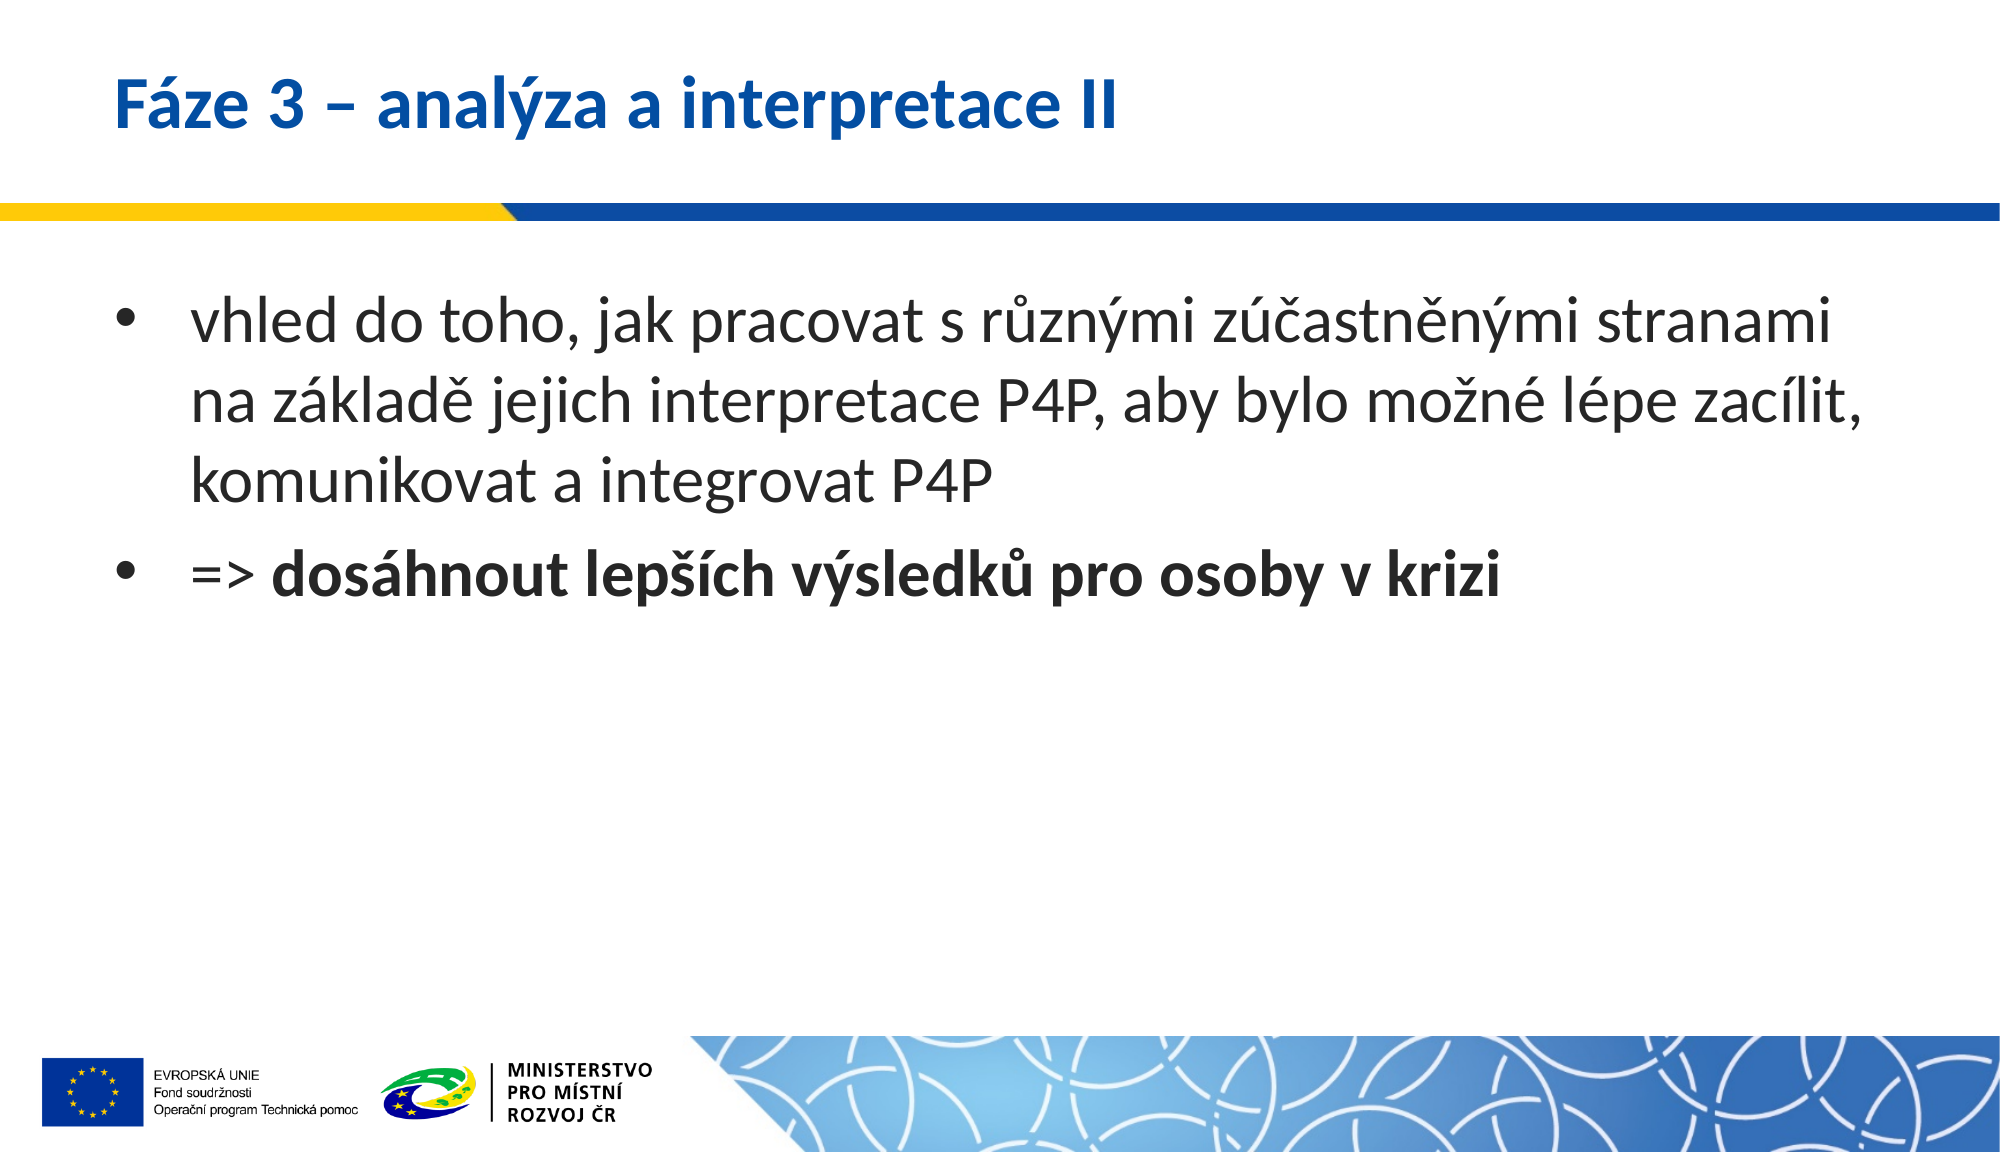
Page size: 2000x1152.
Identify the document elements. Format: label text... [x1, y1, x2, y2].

picture [0, 203, 2000, 221]
picture [19, 1035, 674, 1149]
list vhled do toho, jak pracovat s různými zúčastněnými stranami na základě jejich interpretace P4P, aby bylo možné lépe zacílit, komunikovat a integrovat P4P => dosáhnout lepších výsledků pro osoby v krizi [99, 268, 1900, 1029]
title Fáze 3 – analýza a interpretace II [99, 46, 1900, 198]
picture [680, 1036, 2000, 1152]
